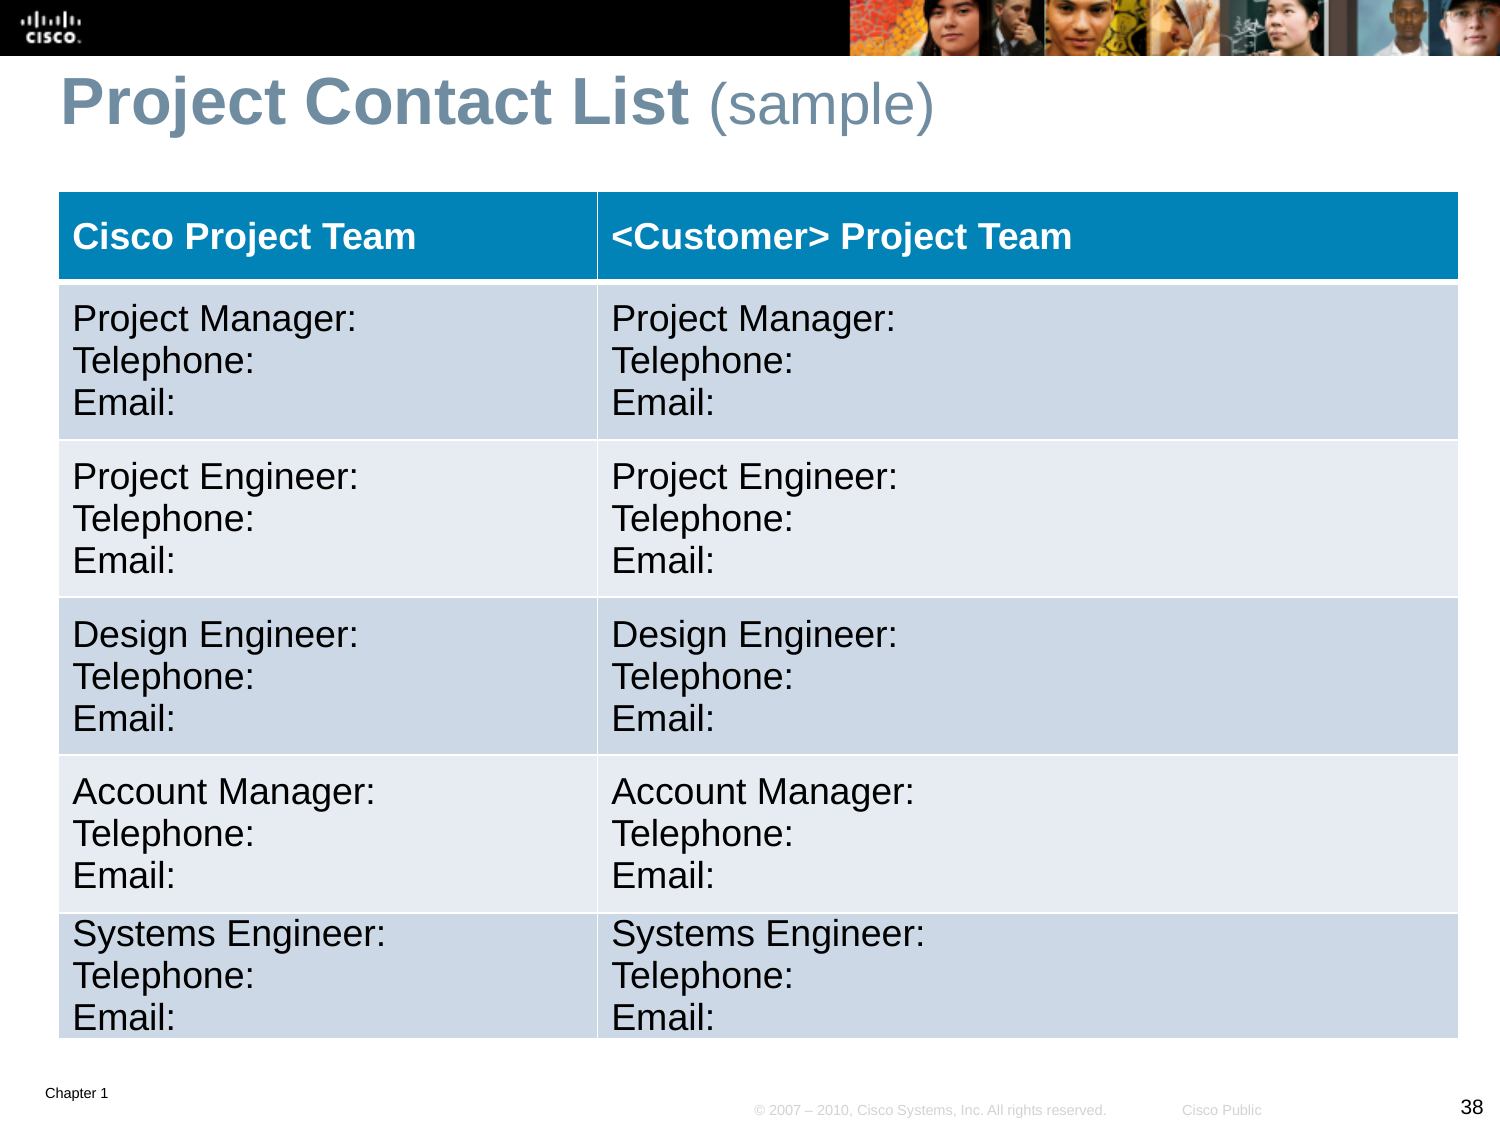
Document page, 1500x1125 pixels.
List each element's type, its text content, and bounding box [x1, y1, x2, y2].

table_cell Project Engineer: Telephone: Email: [59, 441, 597, 596]
table_cell Account Manager: Telephone: Email: [598, 756, 1458, 912]
table_cell Design Engineer: Telephone: Email: [598, 598, 1458, 754]
table_cell Systems Engineer: Telephone: Email: [59, 914, 597, 1038]
title Project Contact List (sample) [45, 59, 1444, 182]
table_cell Systems Engineer: Telephone: Email: [598, 914, 1458, 1038]
table_cell Project Engineer: Telephone: Email: [598, 441, 1458, 596]
table_cell Project Manager: Telephone: Email: [59, 285, 597, 439]
table_cell Account Manager: Telephone: Email: [59, 756, 597, 912]
table_header <Customer> Project Team [598, 192, 1458, 279]
table_cell Design Engineer: Telephone: Email: [59, 598, 597, 754]
table_cell Project Manager: Telephone: Email: [598, 285, 1458, 439]
table_header Cisco Project Team [59, 192, 597, 279]
picture [0, 0, 1500, 56]
